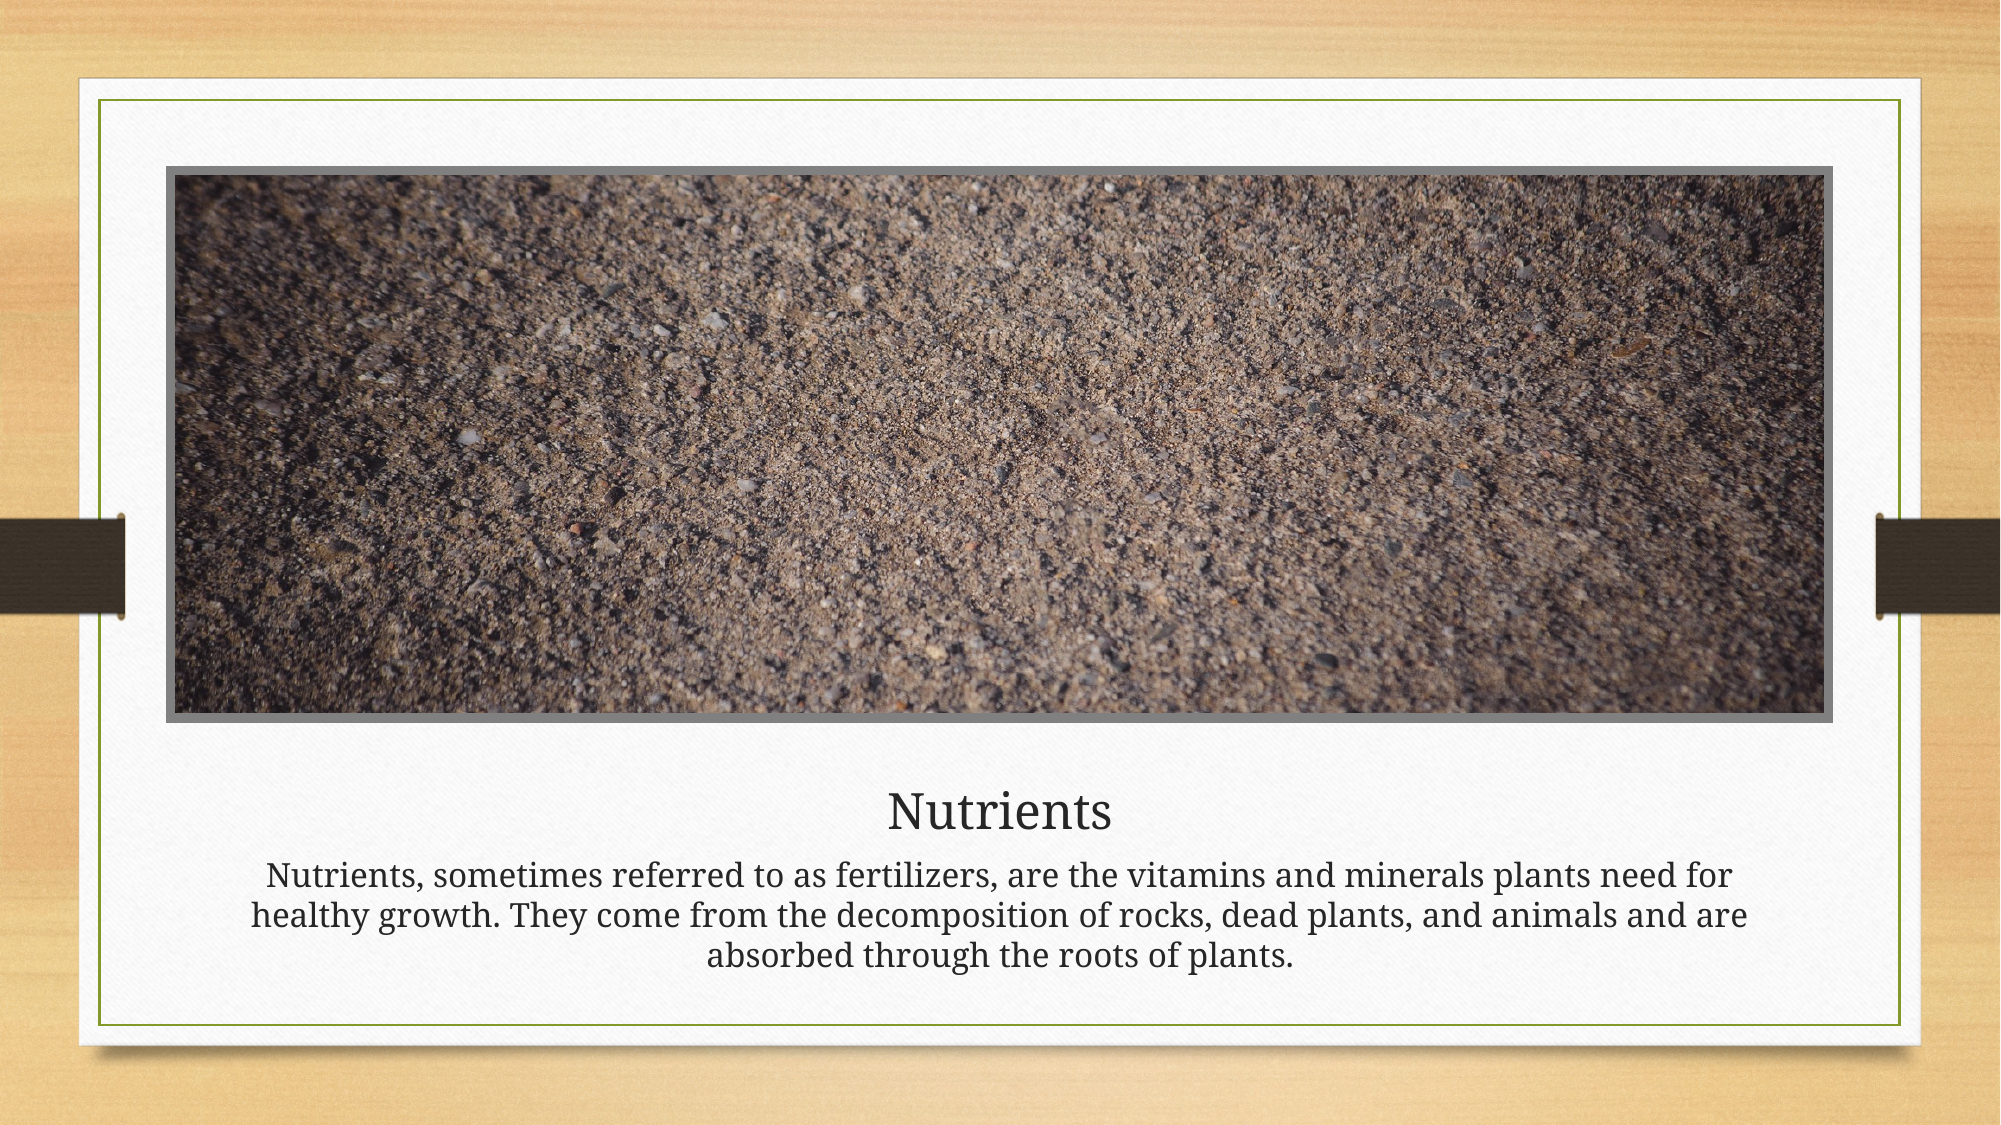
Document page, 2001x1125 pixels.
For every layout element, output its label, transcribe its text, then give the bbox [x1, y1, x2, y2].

list Nutrients, sometimes referred to as fertilizers, are the vitamins and minerals plants need for healthy growth. They come from the decomposition of rocks, dead plants, and animals and are absorbed through the roots of plants. [212, 846, 1789, 1026]
picture [0, 0, 2001, 1125]
title Nutrients [212, 754, 1789, 846]
